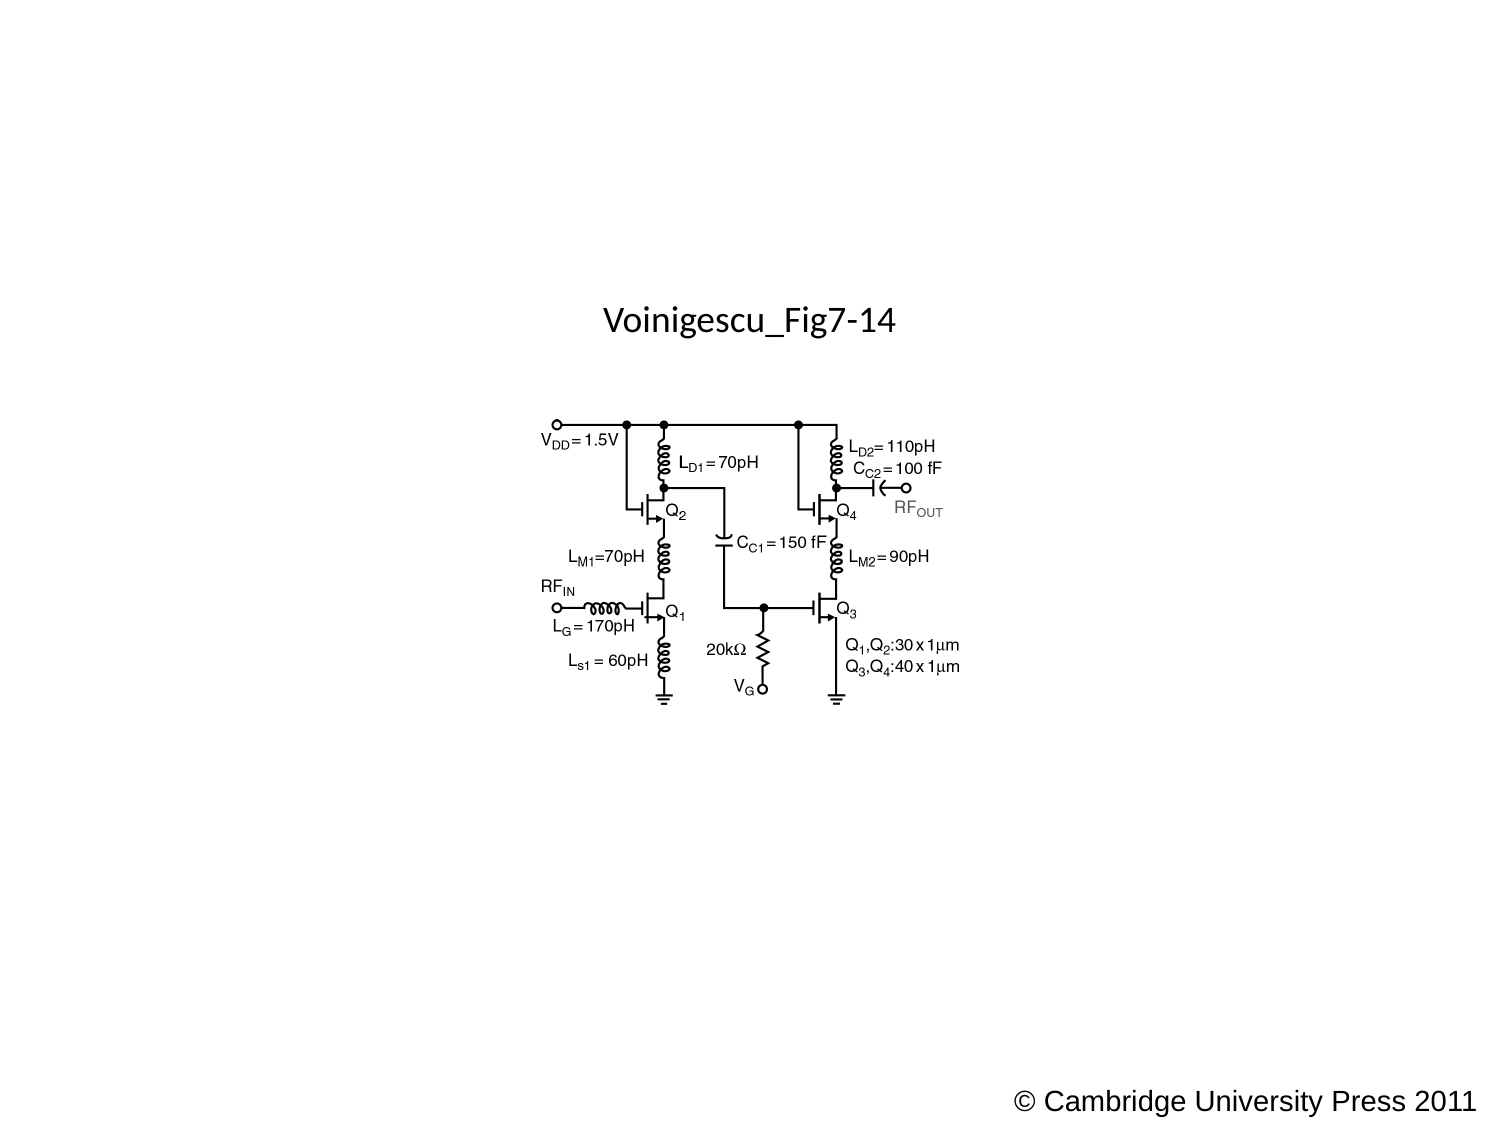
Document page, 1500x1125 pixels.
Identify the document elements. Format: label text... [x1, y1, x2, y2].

text_box © Cambridge University Press 2011 [907, 1074, 1493, 1125]
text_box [540, 287, 960, 706]
